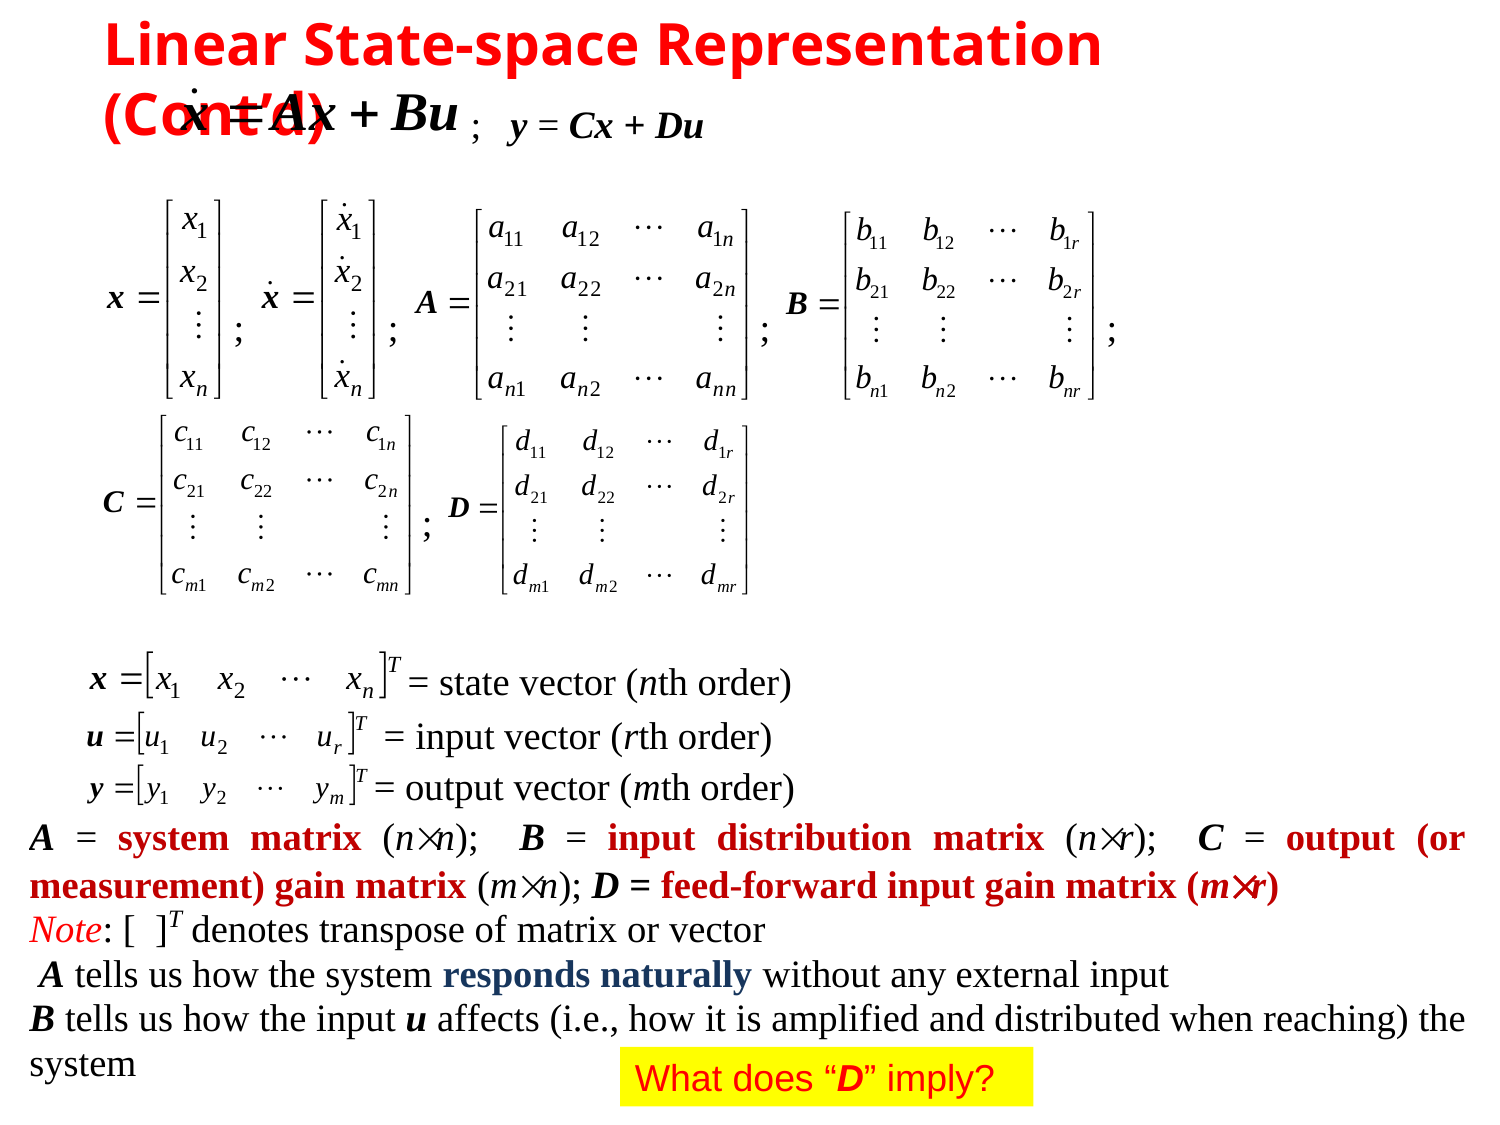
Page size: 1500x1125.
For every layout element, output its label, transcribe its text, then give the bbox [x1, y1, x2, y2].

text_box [29, 54, 1466, 1104]
text_box Linear State-space Representation (Cont’d) [88, 0, 1356, 52]
